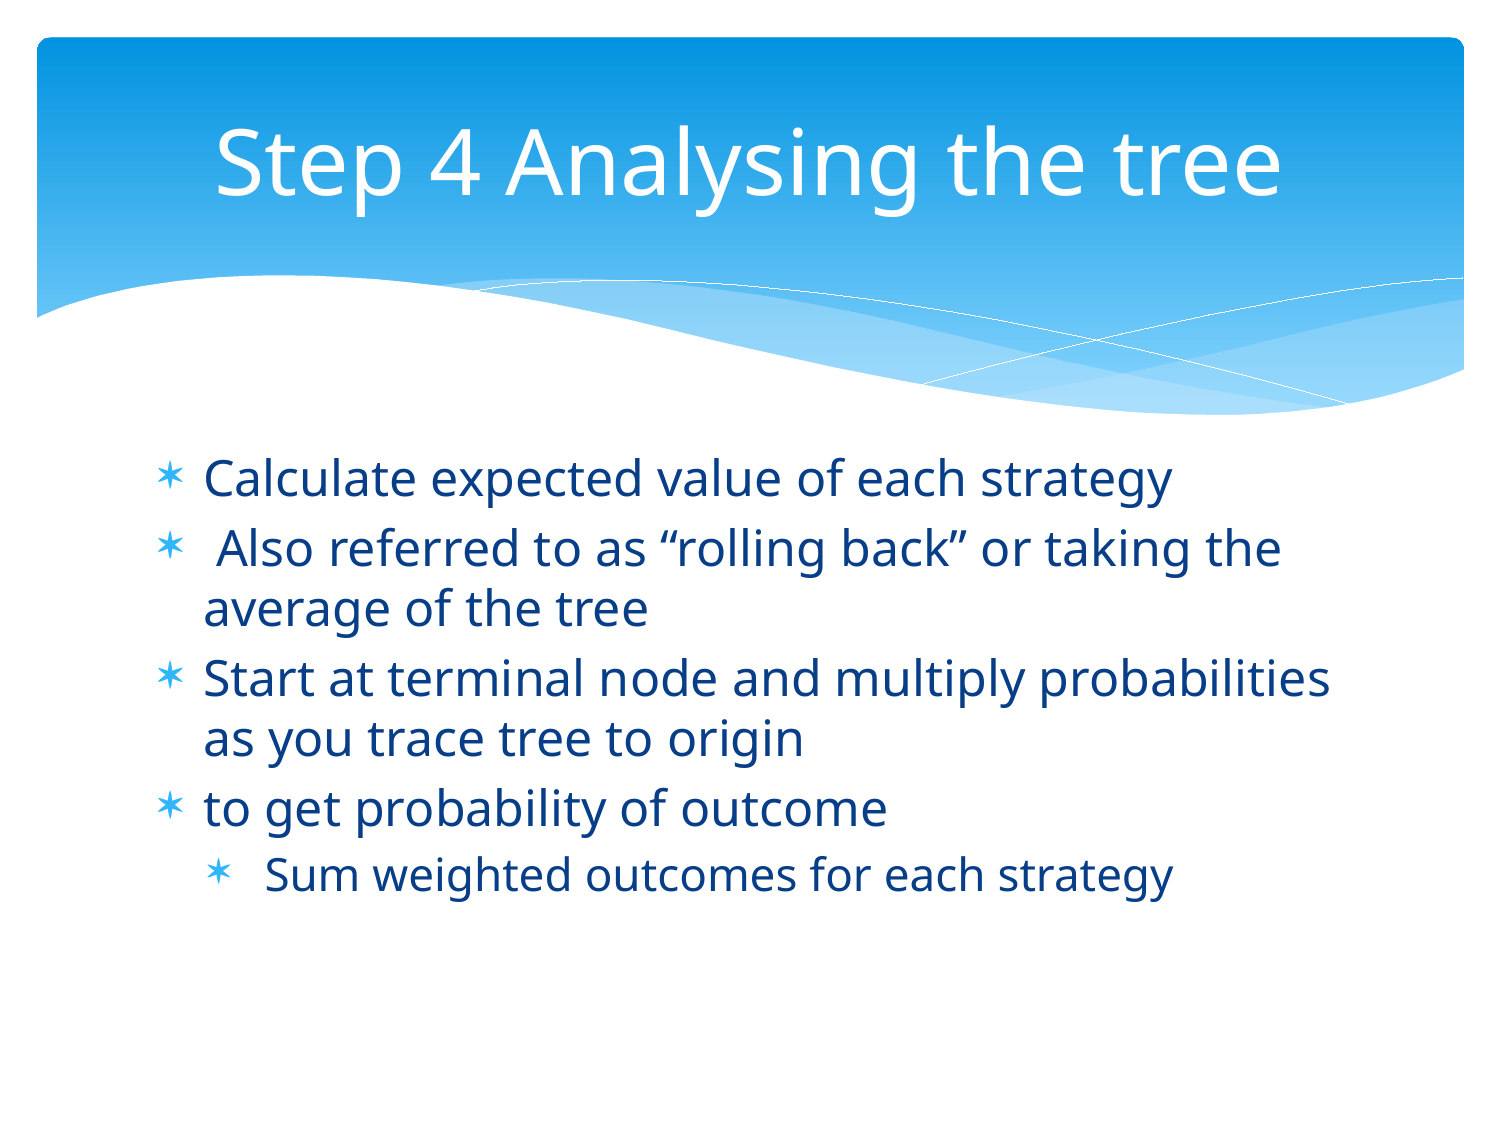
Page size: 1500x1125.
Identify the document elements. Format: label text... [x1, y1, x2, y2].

list Calculate expected value of each strategy Also referred to as “rolling back” or taking the average of the tree Start at terminal node and multiply probabilities as you trace tree to origin to get probability of outcome Sum weighted outcomes for each strategy [143, 438, 1359, 1005]
title Step 4 Analysing the tree [75, 55, 1425, 261]
